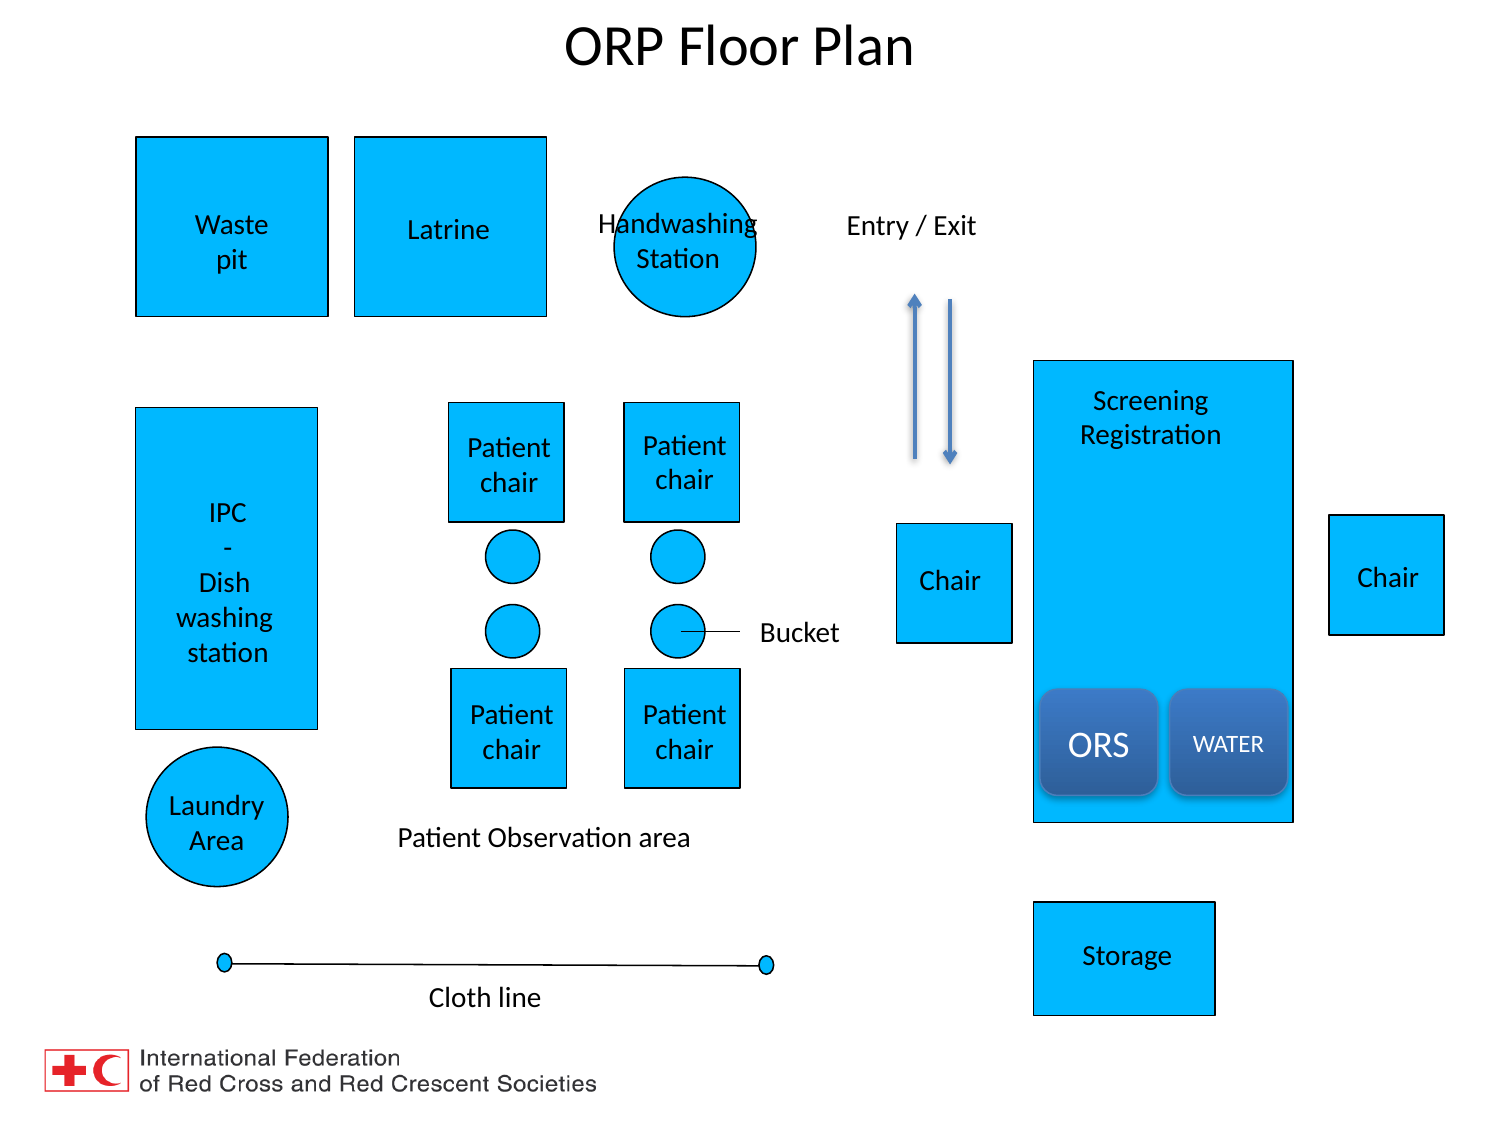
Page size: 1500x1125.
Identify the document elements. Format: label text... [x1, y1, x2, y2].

title ORP Floor Plan [64, 0, 1415, 136]
picture [41, 1046, 602, 1095]
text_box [135, 136, 1445, 1021]
